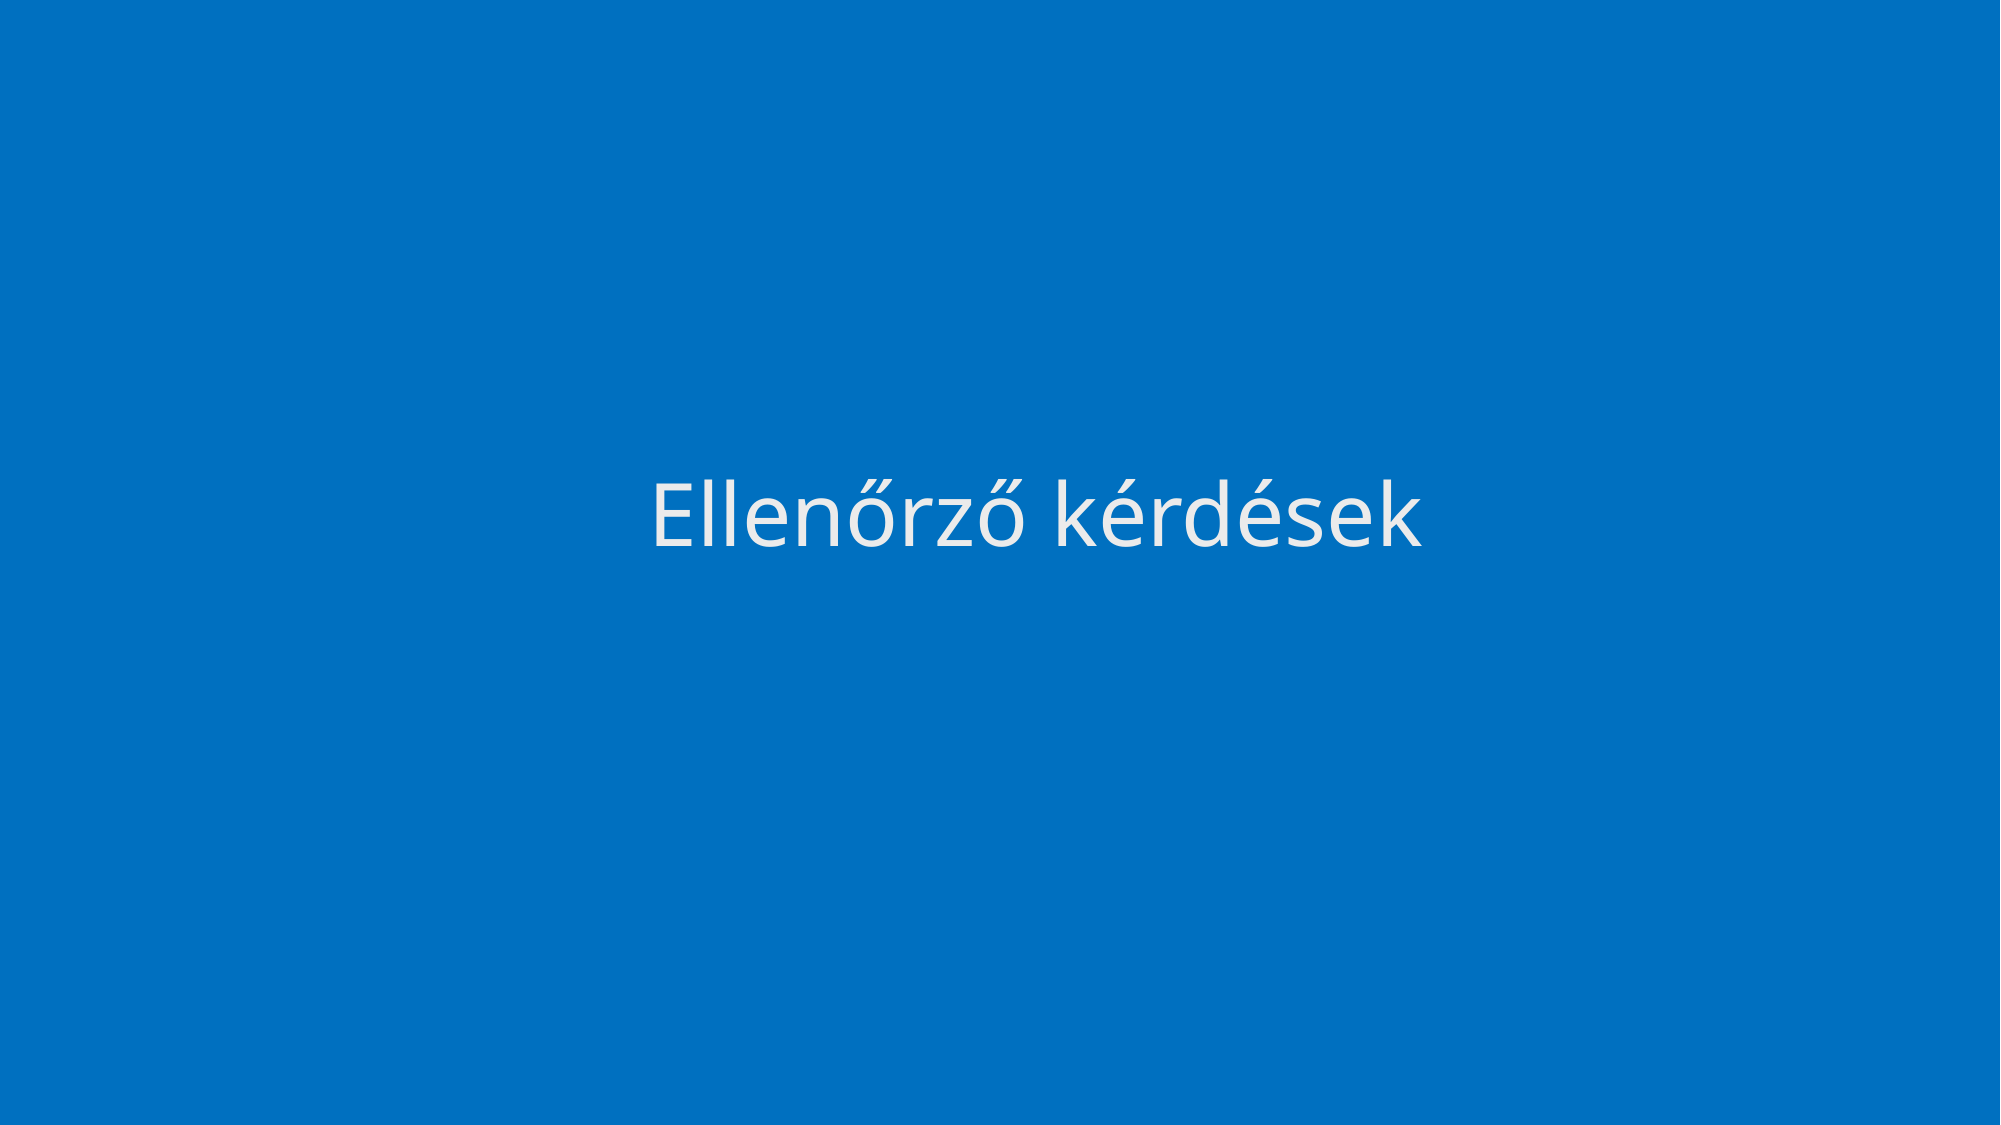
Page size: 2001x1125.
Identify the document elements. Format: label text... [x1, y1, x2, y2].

title Ellenőrző kérdések [264, 451, 1808, 682]
